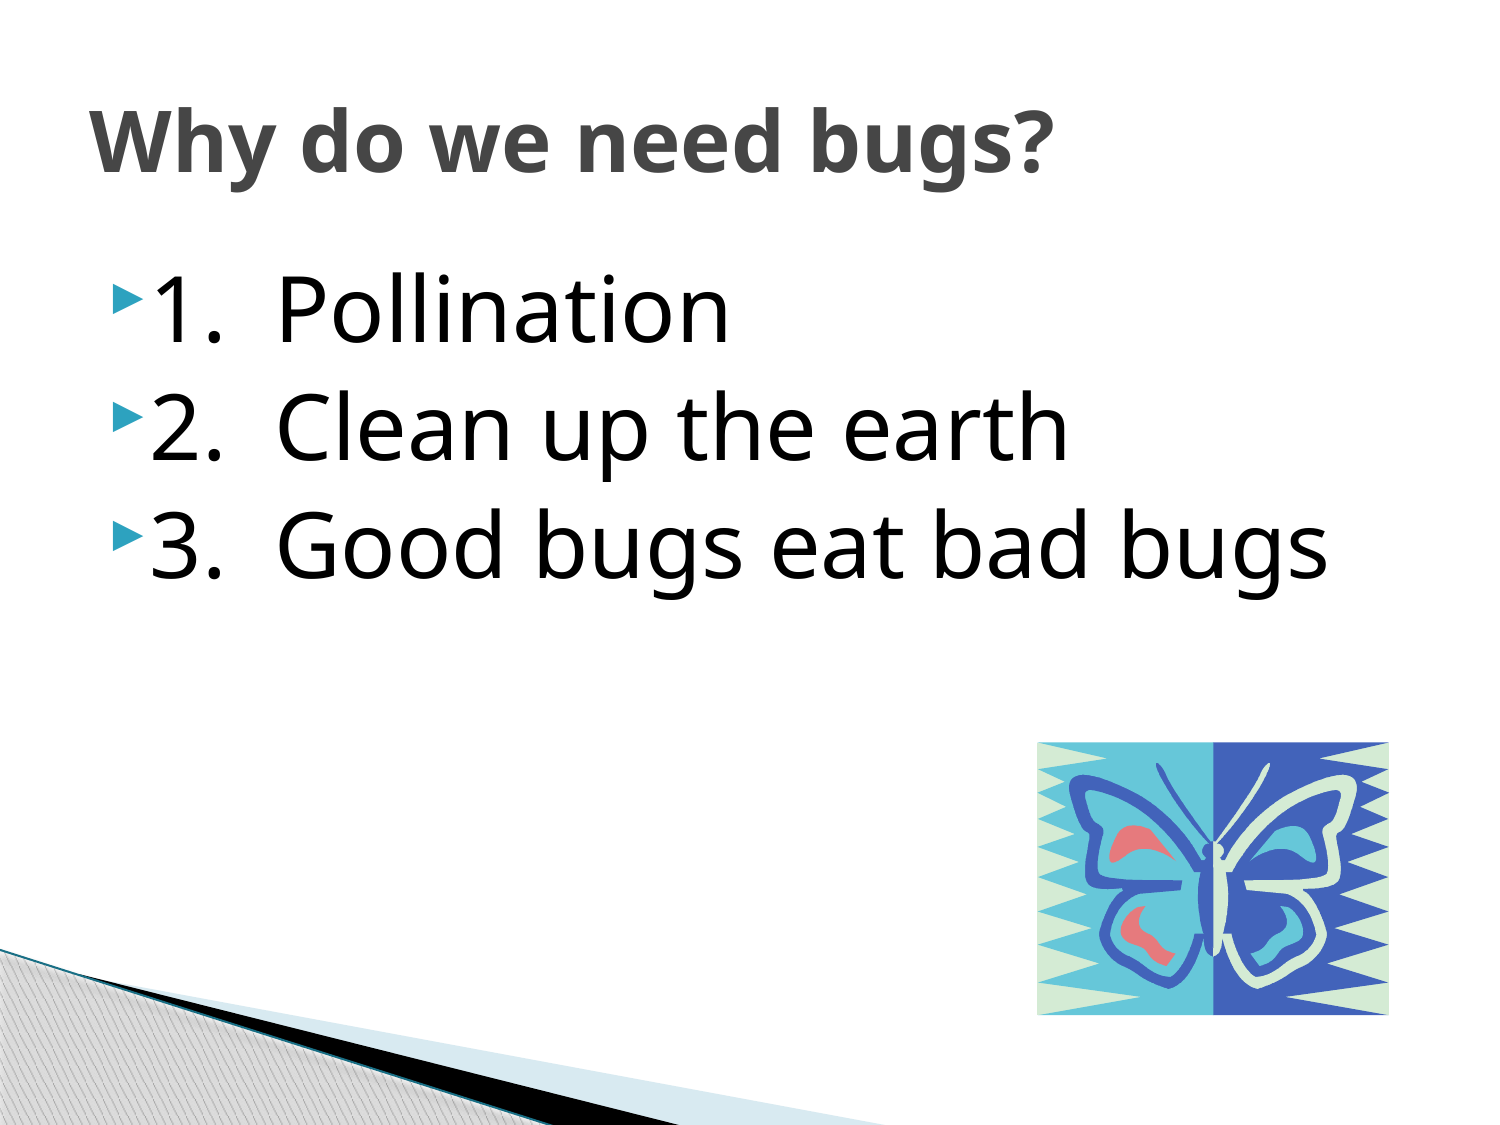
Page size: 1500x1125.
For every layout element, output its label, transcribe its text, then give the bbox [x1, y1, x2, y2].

picture [1037, 737, 1395, 1021]
list 1. Pollination 2. Clean up the earth 3. Good bugs eat bad bugs [75, 243, 1425, 986]
title Why do we need bugs? [75, 45, 1425, 233]
